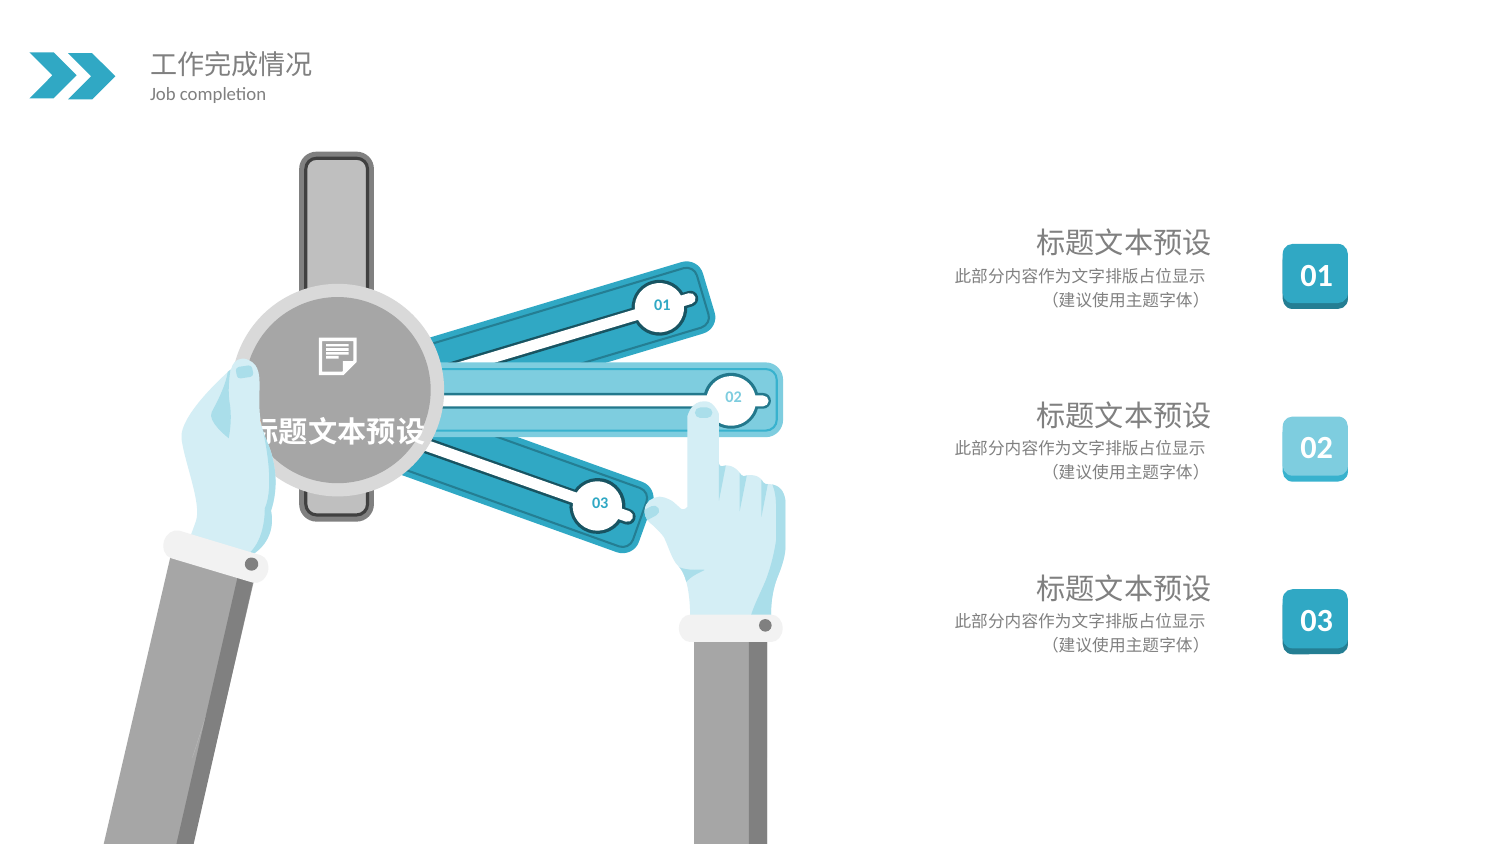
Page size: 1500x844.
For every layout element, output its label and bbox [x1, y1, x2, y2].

text_box [881, 568, 1349, 676]
text_box [881, 222, 1349, 330]
text_box [881, 395, 1349, 503]
text_box [103, 151, 786, 844]
